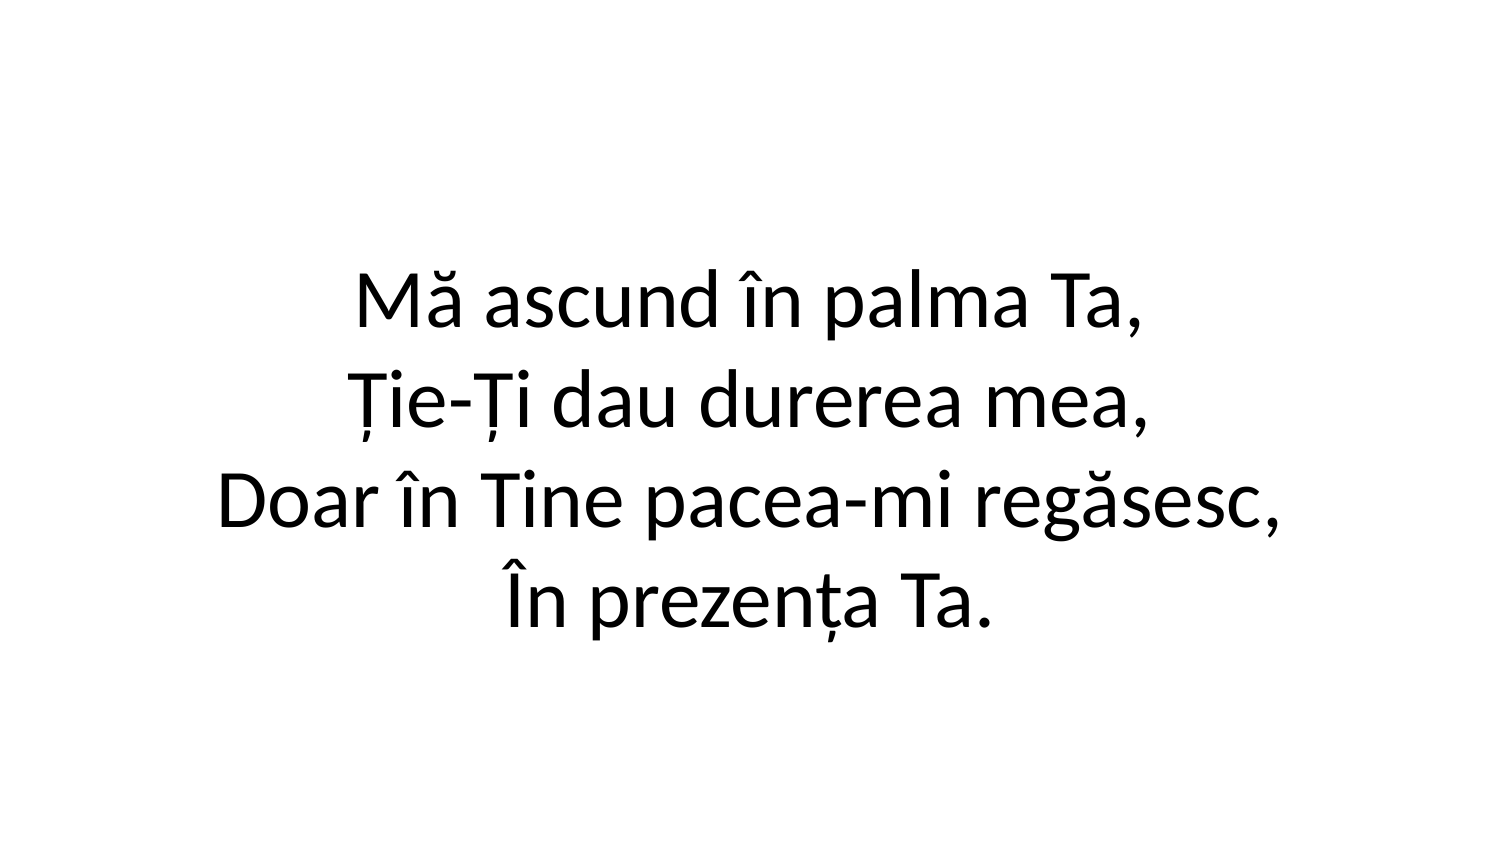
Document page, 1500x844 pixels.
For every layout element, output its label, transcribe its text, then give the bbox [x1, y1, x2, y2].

text_box Mă ascund în palma Ta, Ție-Ți dau durerea mea, Doar în Tine pacea-mi regăsesc, În prezența Ta. [201, 192, 1299, 652]
